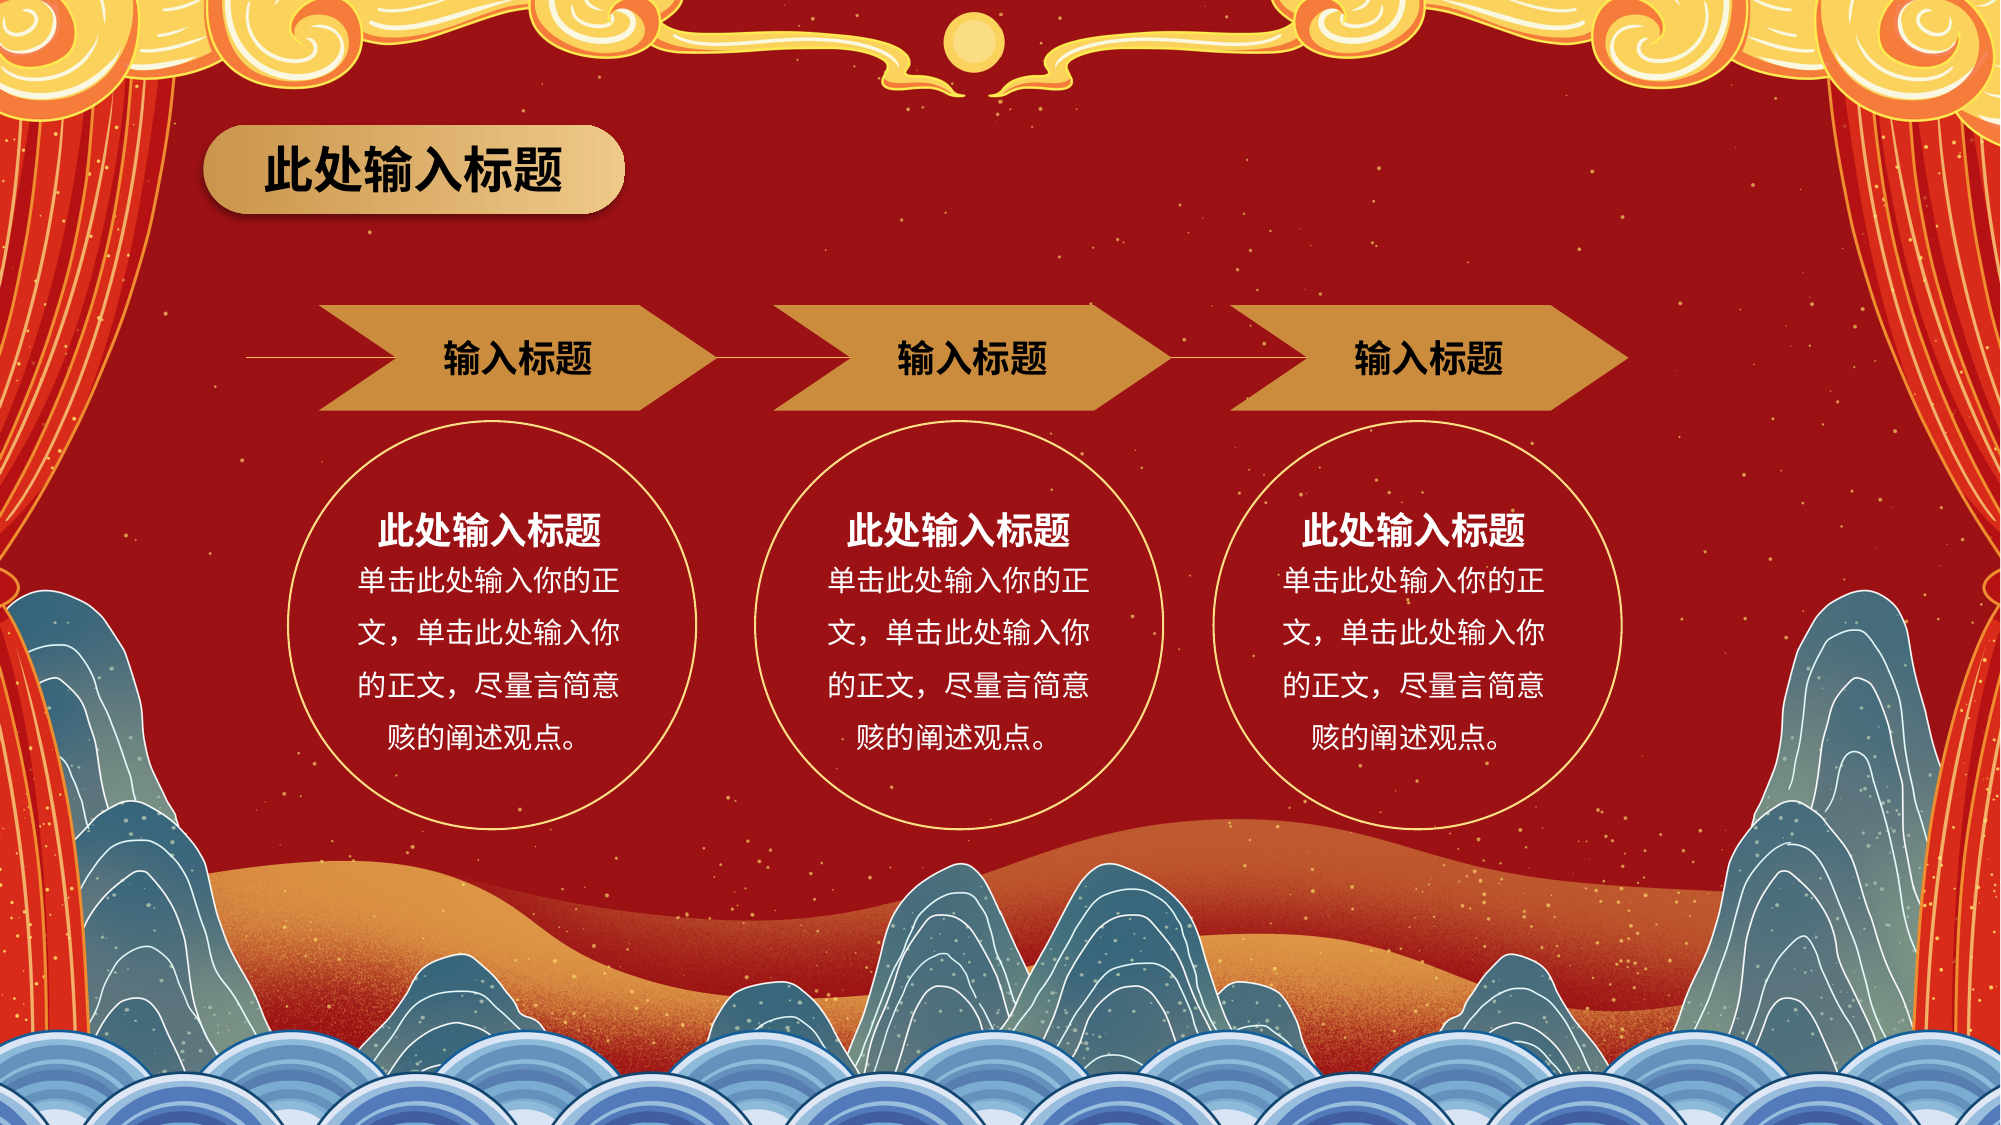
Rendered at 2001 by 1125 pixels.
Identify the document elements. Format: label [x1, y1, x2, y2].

text_box [807, 476, 1111, 765]
picture [0, 0, 2001, 1125]
text_box [754, 487, 807, 763]
text_box [286, 490, 337, 760]
text_box [337, 476, 642, 765]
text_box [203, 124, 626, 214]
text_box [1212, 492, 1261, 758]
text_box [818, 420, 1100, 476]
text_box [246, 305, 1629, 411]
text_box [342, 485, 698, 831]
text_box [809, 765, 1110, 831]
text_box [1261, 476, 1566, 765]
text_box [351, 420, 633, 476]
text_box [1111, 487, 1165, 764]
text_box [1276, 420, 1559, 476]
text_box [1267, 483, 1623, 831]
